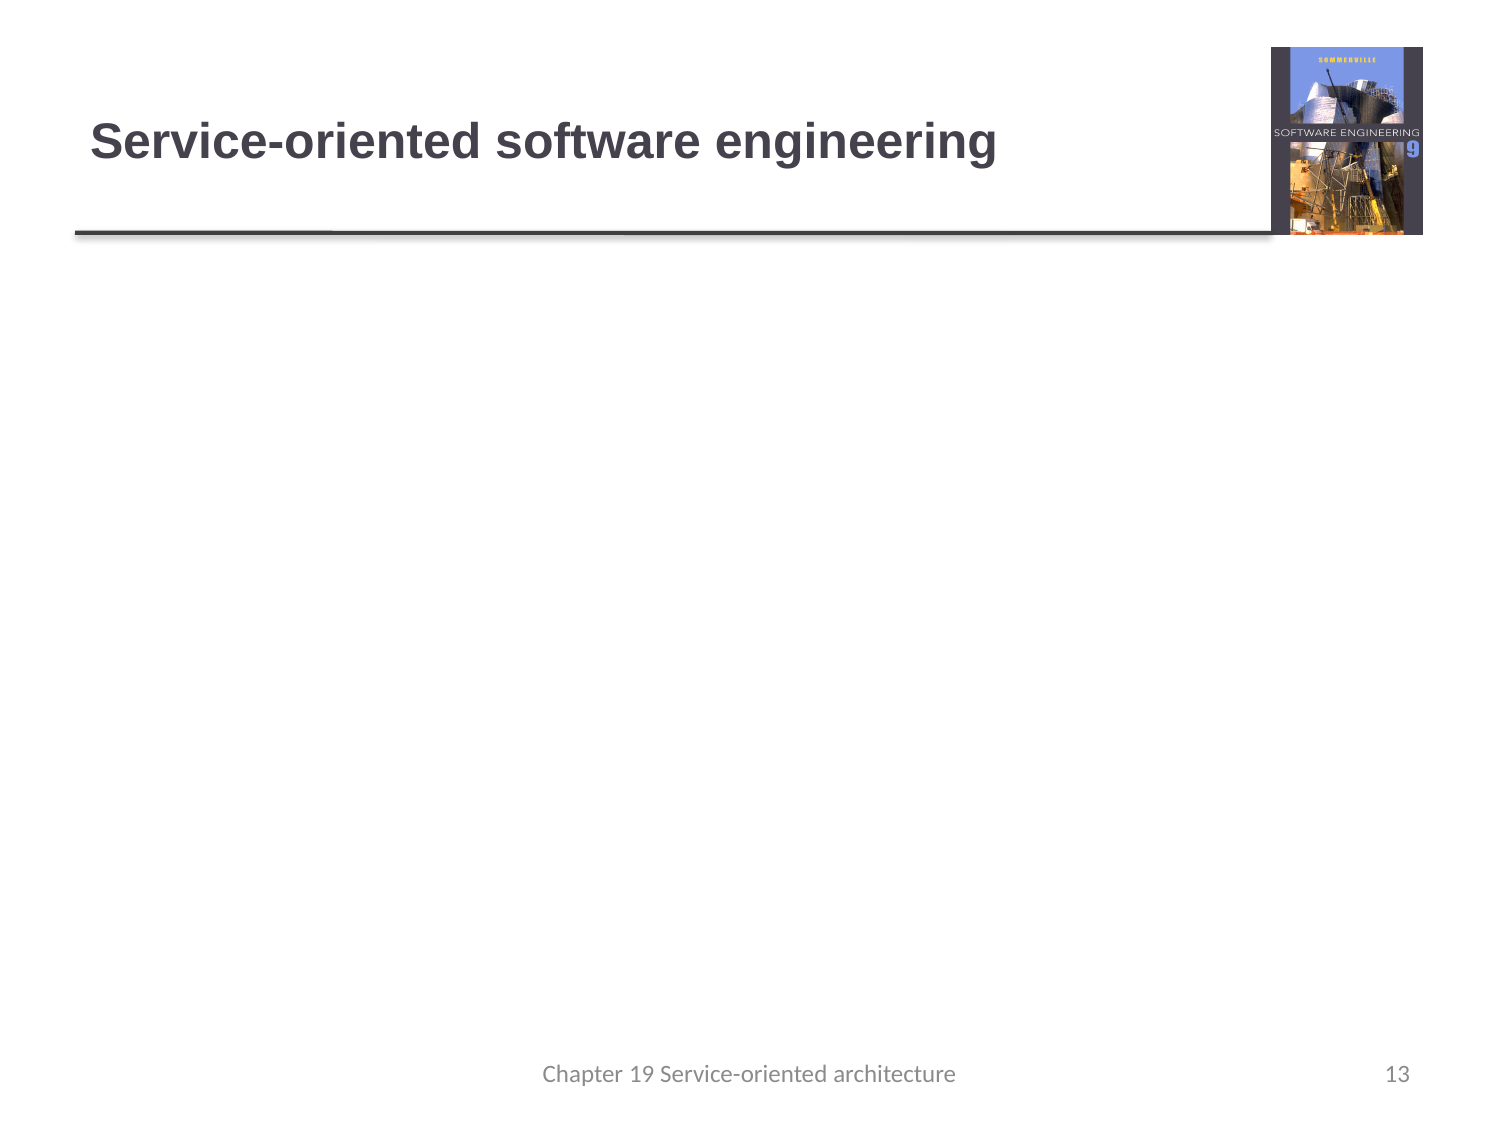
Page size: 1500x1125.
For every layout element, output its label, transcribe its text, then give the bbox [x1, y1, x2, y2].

footer Chapter 19 Service-oriented architecture [512, 1042, 988, 1103]
title Service-oriented software engineering [74, 44, 1272, 233]
picture [1272, 47, 1423, 235]
slide_number 13 [1074, 1042, 1425, 1103]
